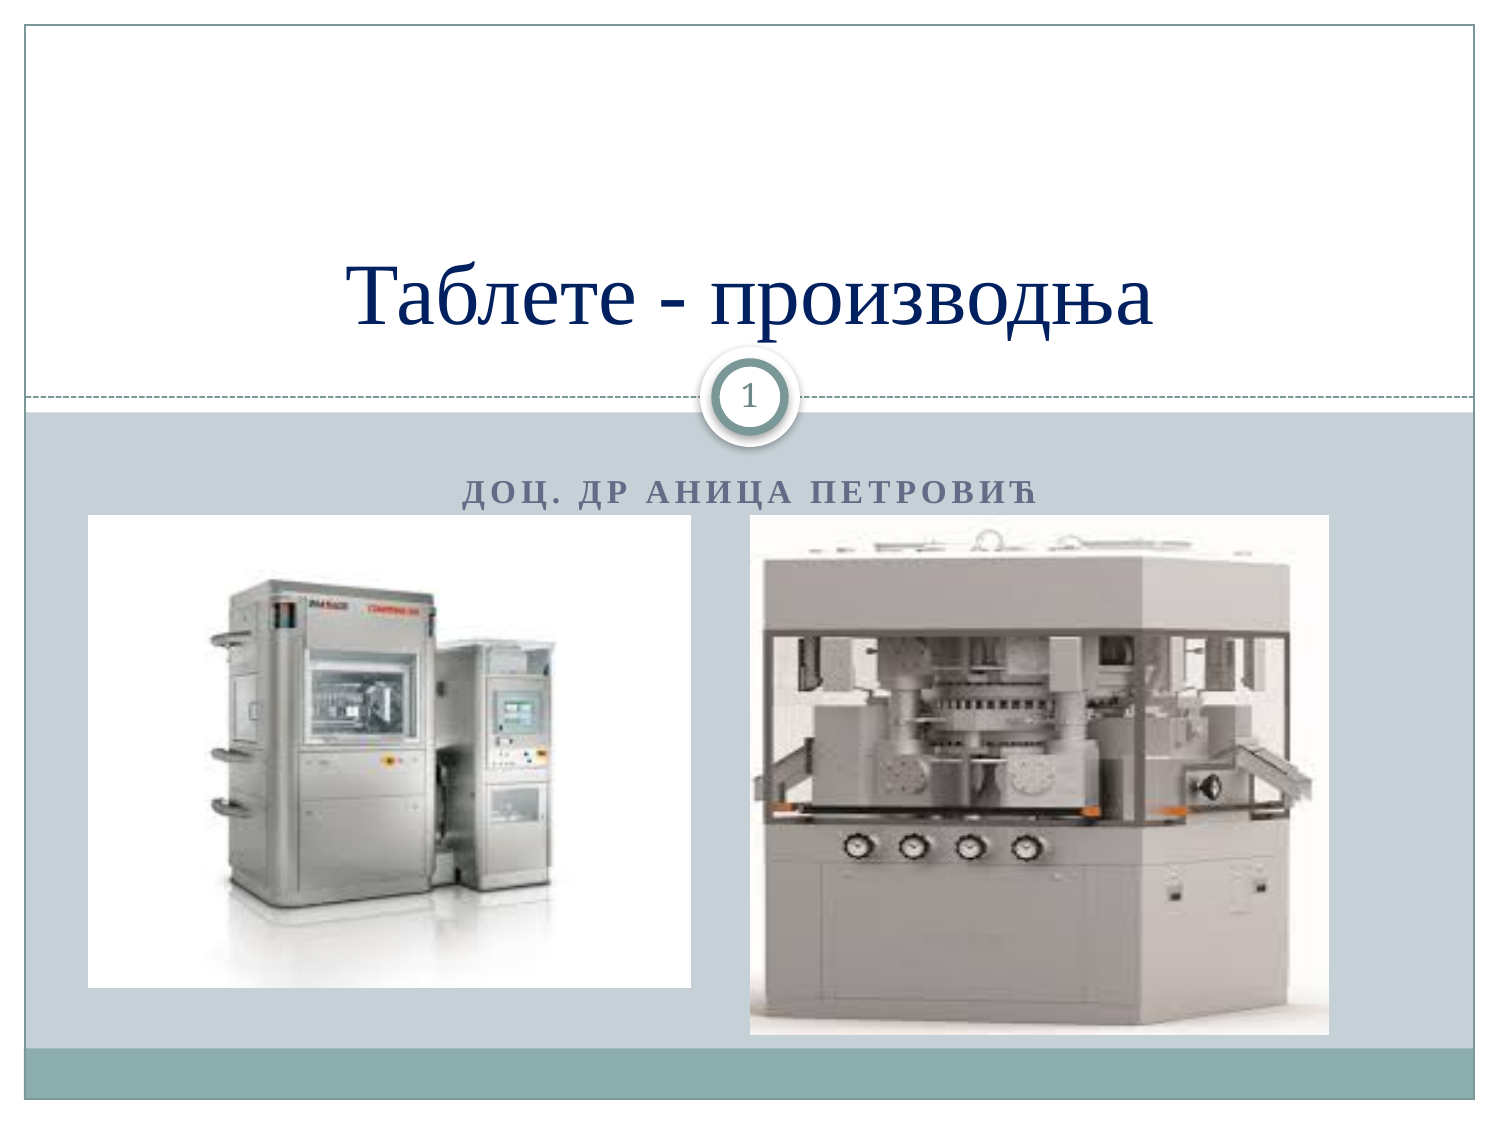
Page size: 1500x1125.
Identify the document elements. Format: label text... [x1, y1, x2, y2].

title Таблете - производња [112, 62, 1388, 350]
picture [88, 514, 692, 988]
subtitle Доц. др Аница Петровић [225, 462, 1275, 750]
picture [749, 514, 1330, 1036]
slide_number 1 [712, 360, 788, 434]
